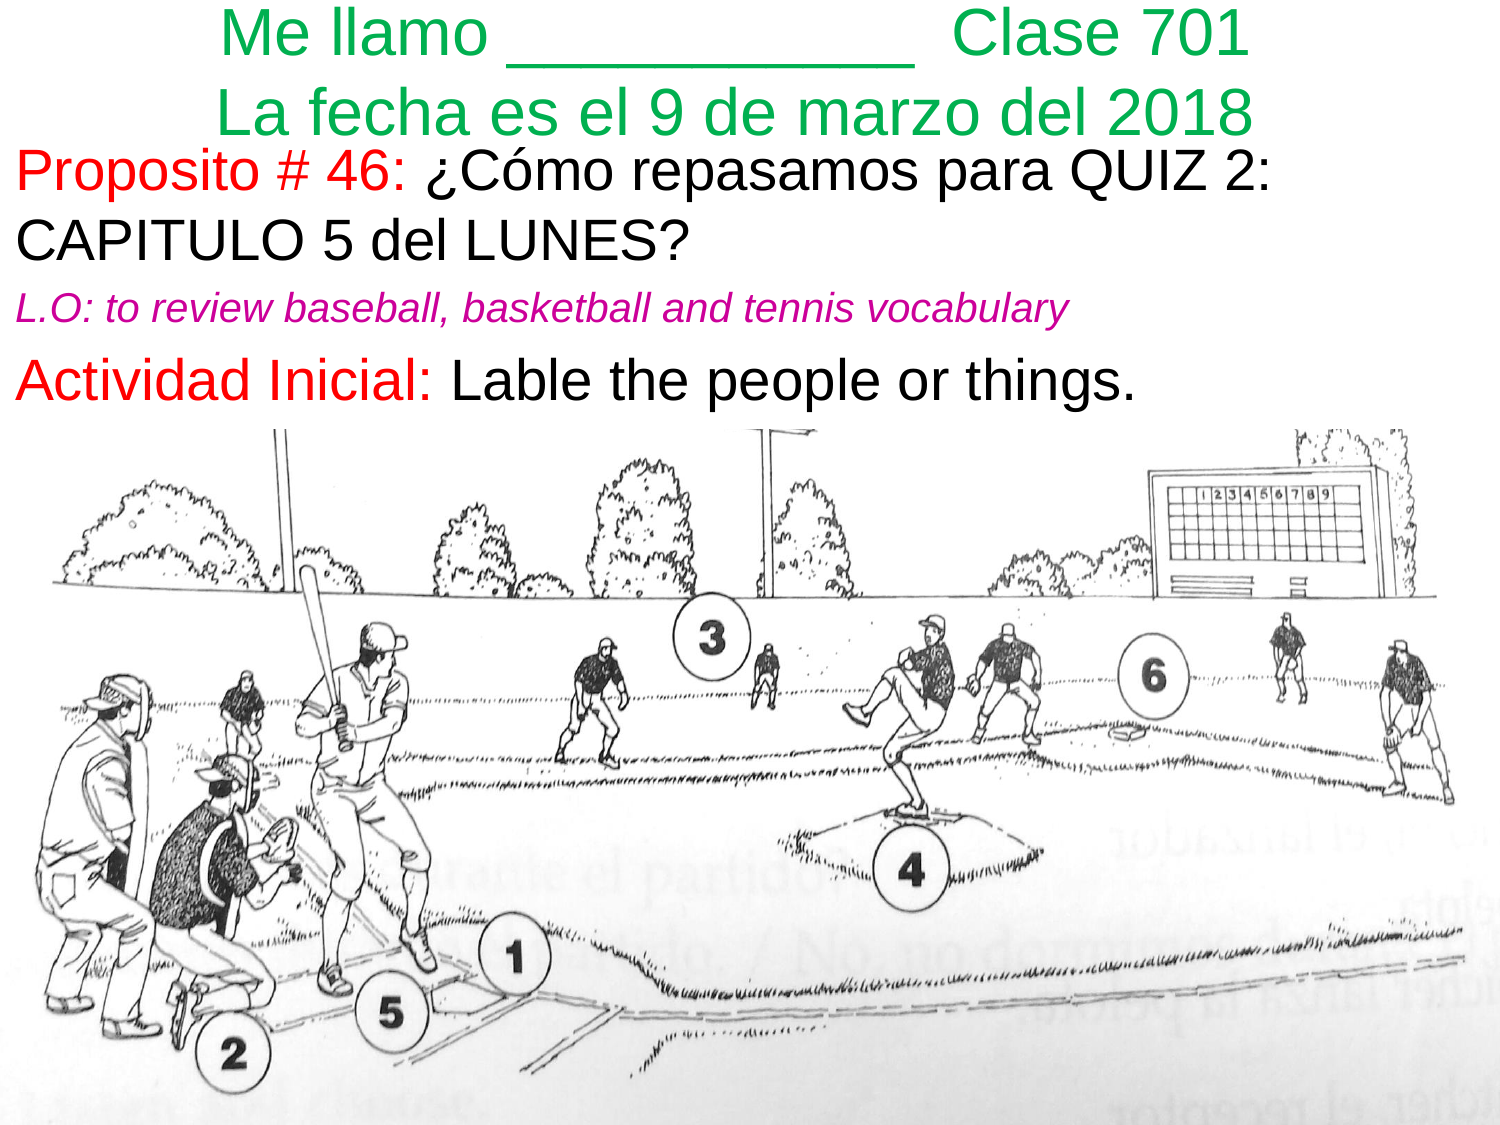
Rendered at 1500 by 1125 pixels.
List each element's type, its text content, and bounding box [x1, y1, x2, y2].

list Proposito # 46: ¿Cómo repasamos para QUIZ 2: CAPITULO 5 del LUNES? L.O: to review baseball, basketball and tennis vocabulary Actividad Inicial: Lable the people or things. [0, 125, 1500, 428]
picture [0, 429, 1500, 1125]
title Me llamo ___________ Clase 701 La fecha es el 9 de marzo del 2018 [4, 0, 1467, 125]
